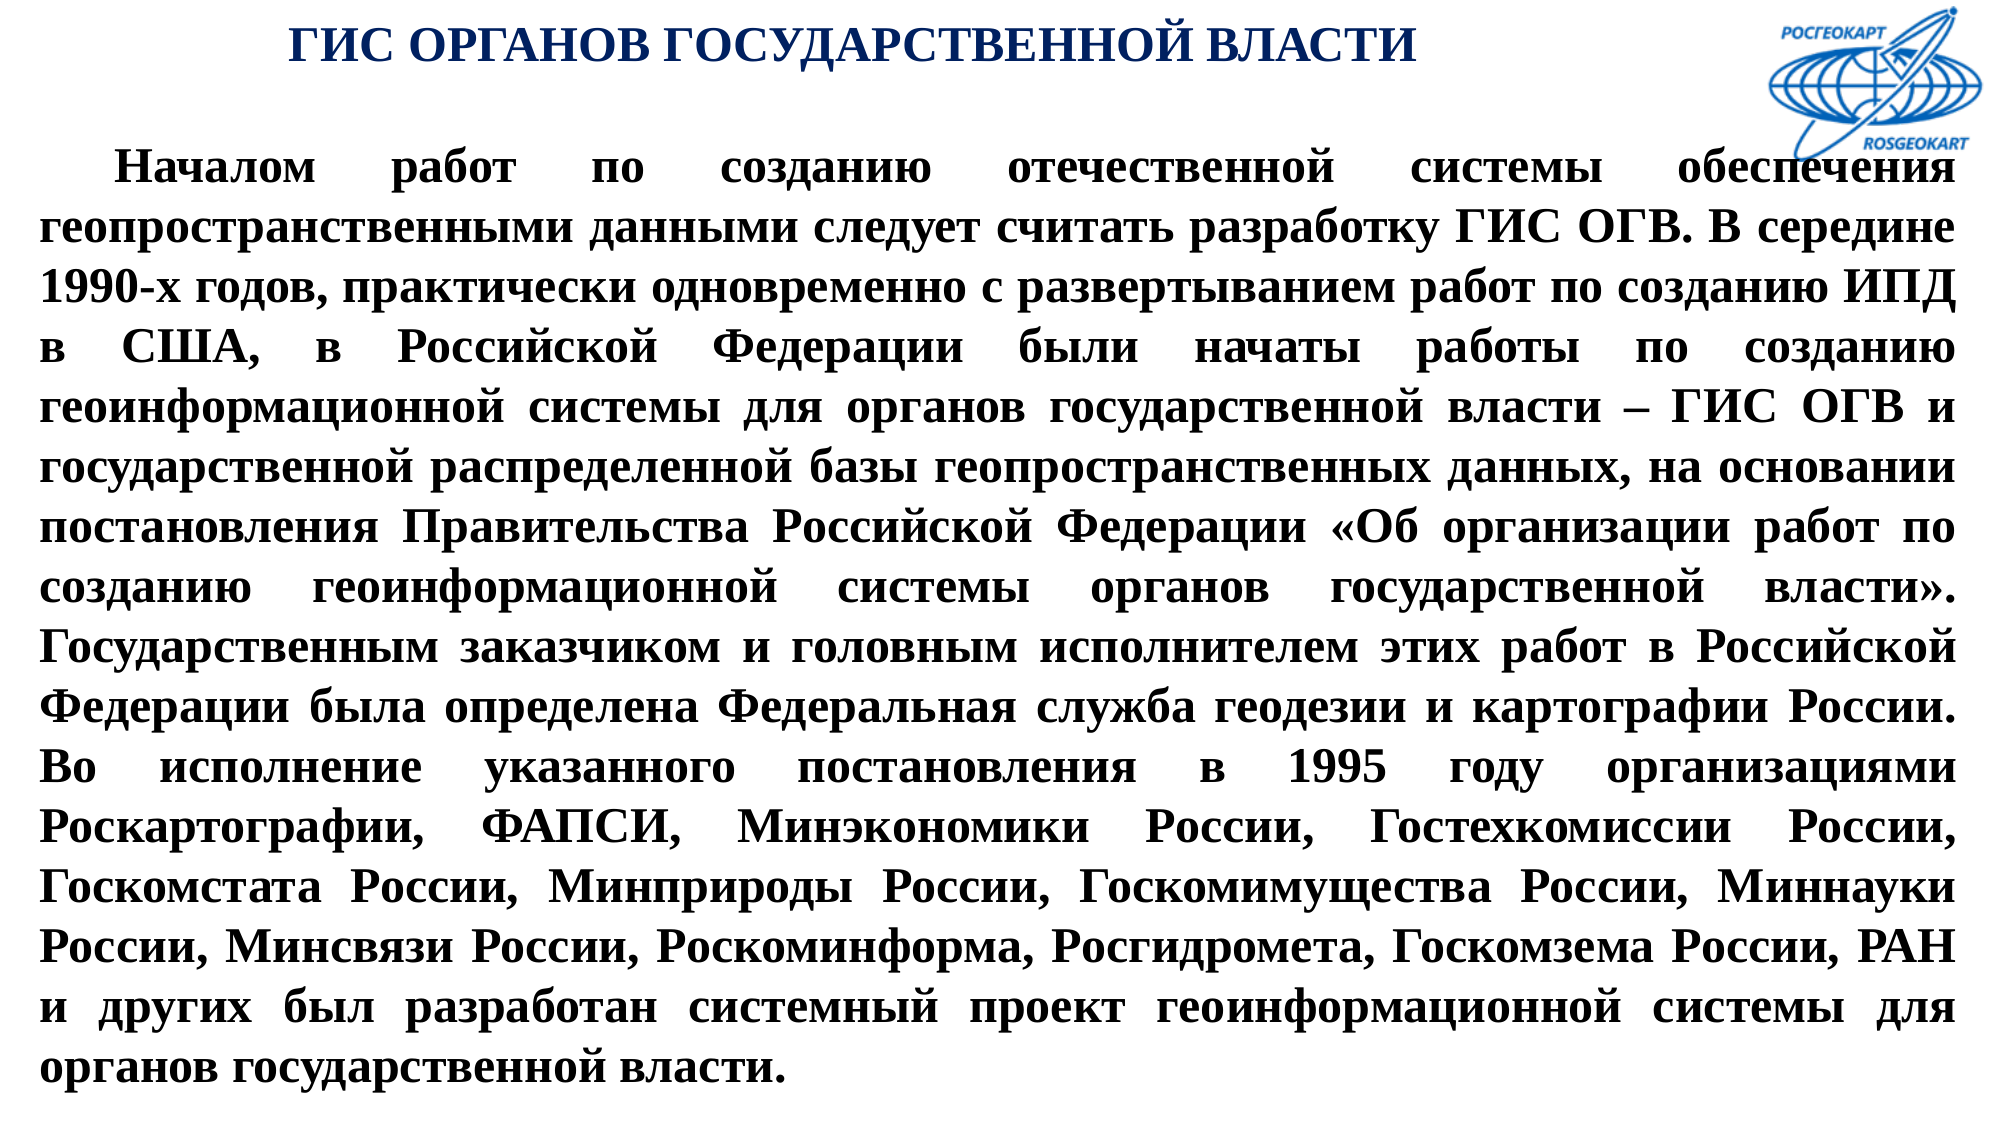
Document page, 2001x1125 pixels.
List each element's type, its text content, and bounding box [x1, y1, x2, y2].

text_box ГИС ОРГАНОВ ГОСУДАРСТВЕННОЙ ВЛАСТИ [0, 3, 1707, 79]
text_box Началом работ по созданию отечественной системы обеспечения геопространственными данными следует считать разработку ГИС ОГВ. В середине 1990-х годов, практически одновременно с развертыванием работ по созданию ИПД в США, в Российской Федерации были начаты работы по созданию геоинформационной системы для органов государственной власти – ГИС ОГВ и государственной распределенной базы геопространственных данных, на основании постановления Правительства Российской Федерации «Об организации работ по созданию геоинформационной системы органов государственной власти». Государственным заказчиком и головным исполнителем этих работ в Российской Федерации была определена Федеральная служба геодезии и картографии России. Во исполнение указанного постановления в 1995 году организациями Роскартографии, ФАПСИ, Минэкономики России, Гостехкомиссии России, Госкомстата России, Минприроды России, Госкомимущества России, Миннауки России, Минсвязи России, Роскоминформа, Росгидромета, Госкомзема России, РАН и других был разработан системный проект геоинформационной системы для органов государственной власти. [24, 125, 1972, 1100]
picture [1757, 6, 1994, 162]
